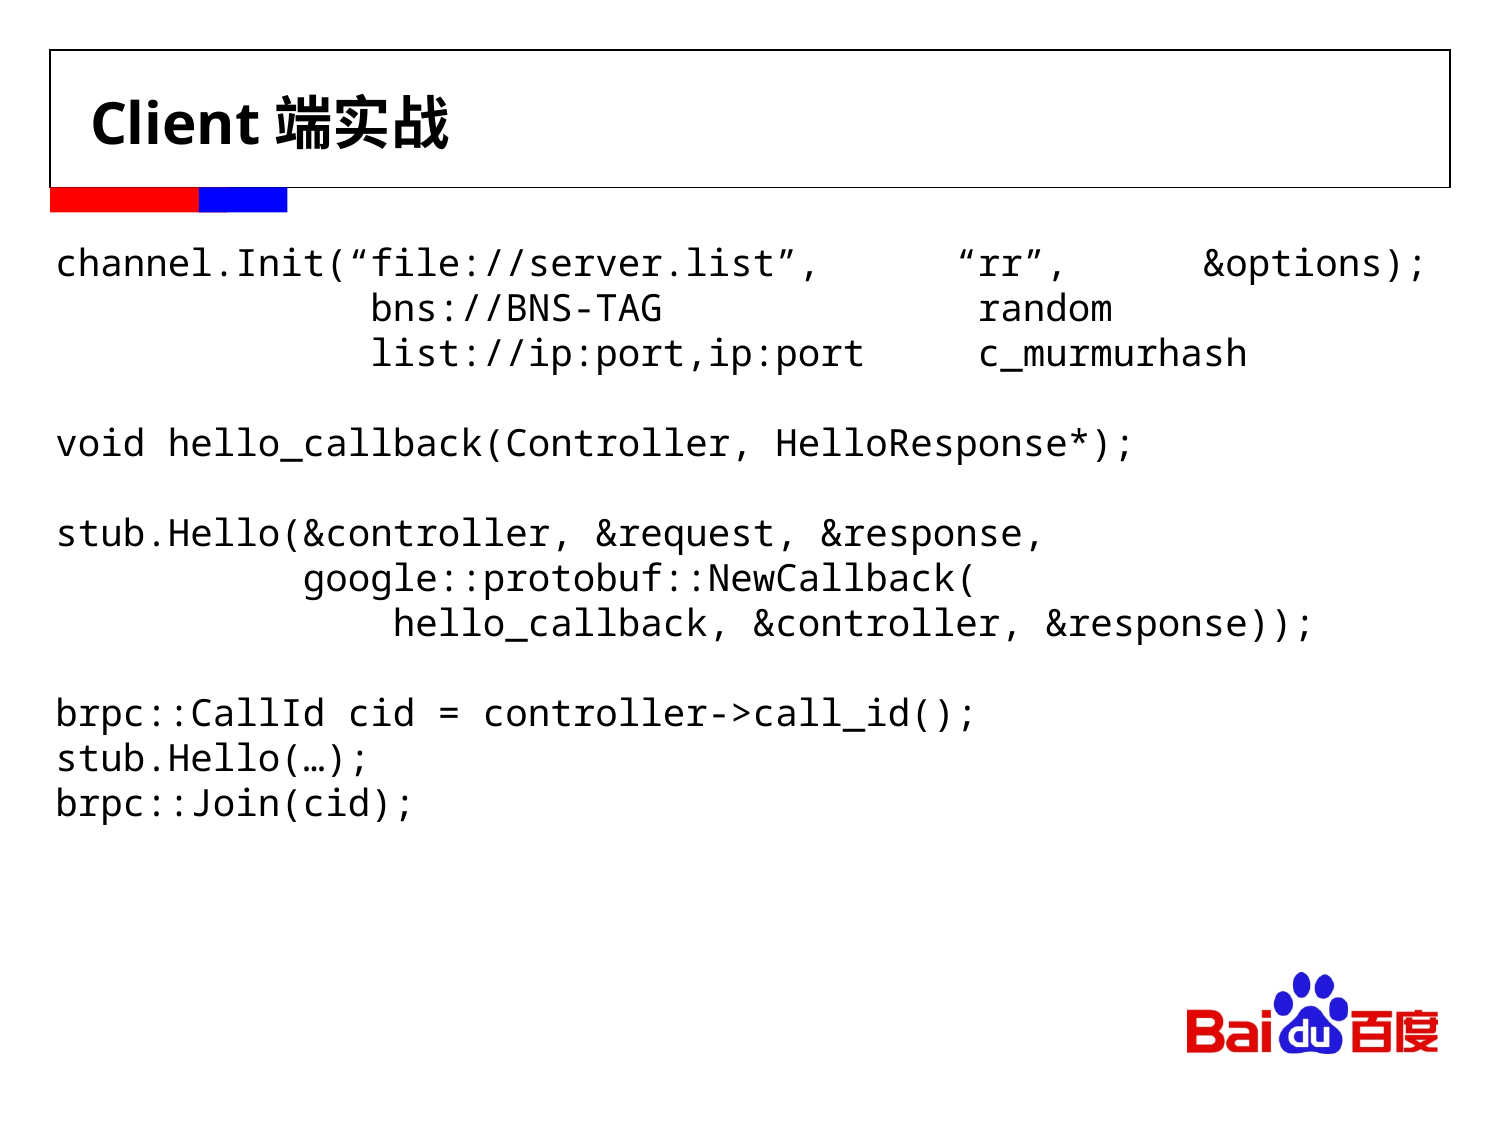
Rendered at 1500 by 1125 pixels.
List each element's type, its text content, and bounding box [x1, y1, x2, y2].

text_box channel.Init(“file://server.list”, “rr”, &options); bns://BNS-TAG random list://ip:port,ip:port c_murmurhash void hello_callback(Controller, HelloResponse*); stub.Hello(&controller, &request, &response, google::protobuf::NewCallback( hello_callback, &controller, &response)); brpc::CallId cid = controller->call_id(); stub.Hello(…); brpc::Join(cid); [40, 231, 1459, 832]
title Client端实战 [74, 56, 1426, 185]
picture [1187, 972, 1438, 1054]
